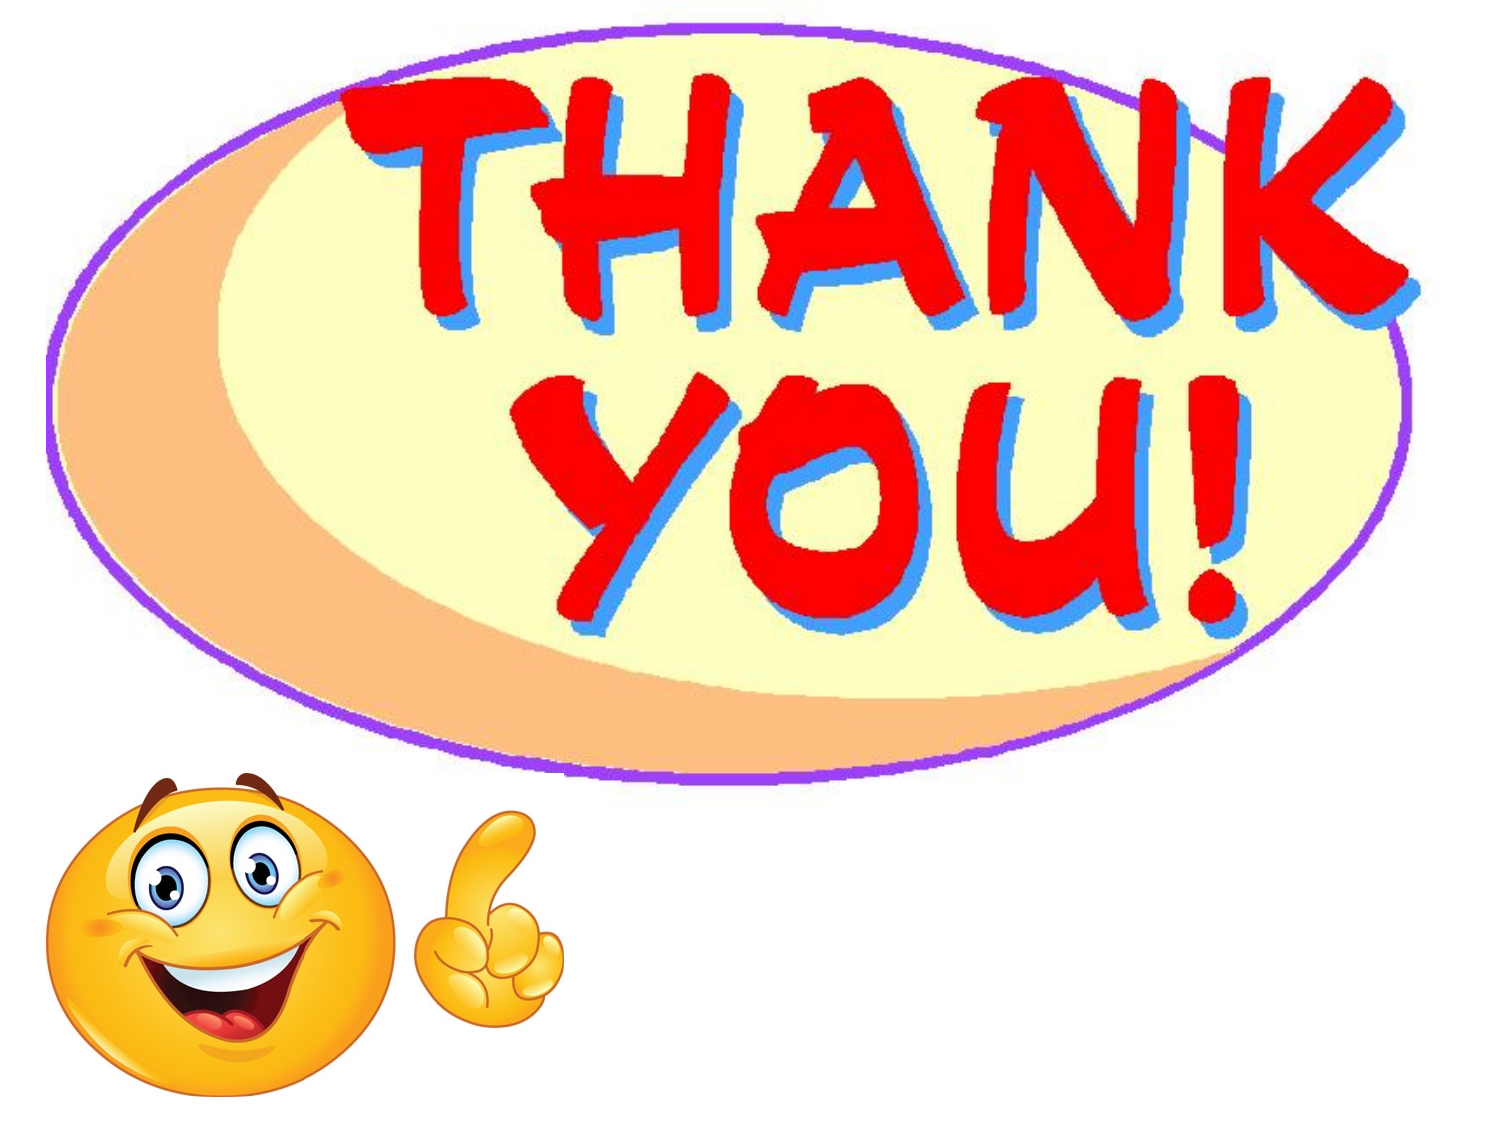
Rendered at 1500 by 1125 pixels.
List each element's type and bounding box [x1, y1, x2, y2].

picture [46, 773, 564, 1097]
list [46, 0, 1442, 1047]
